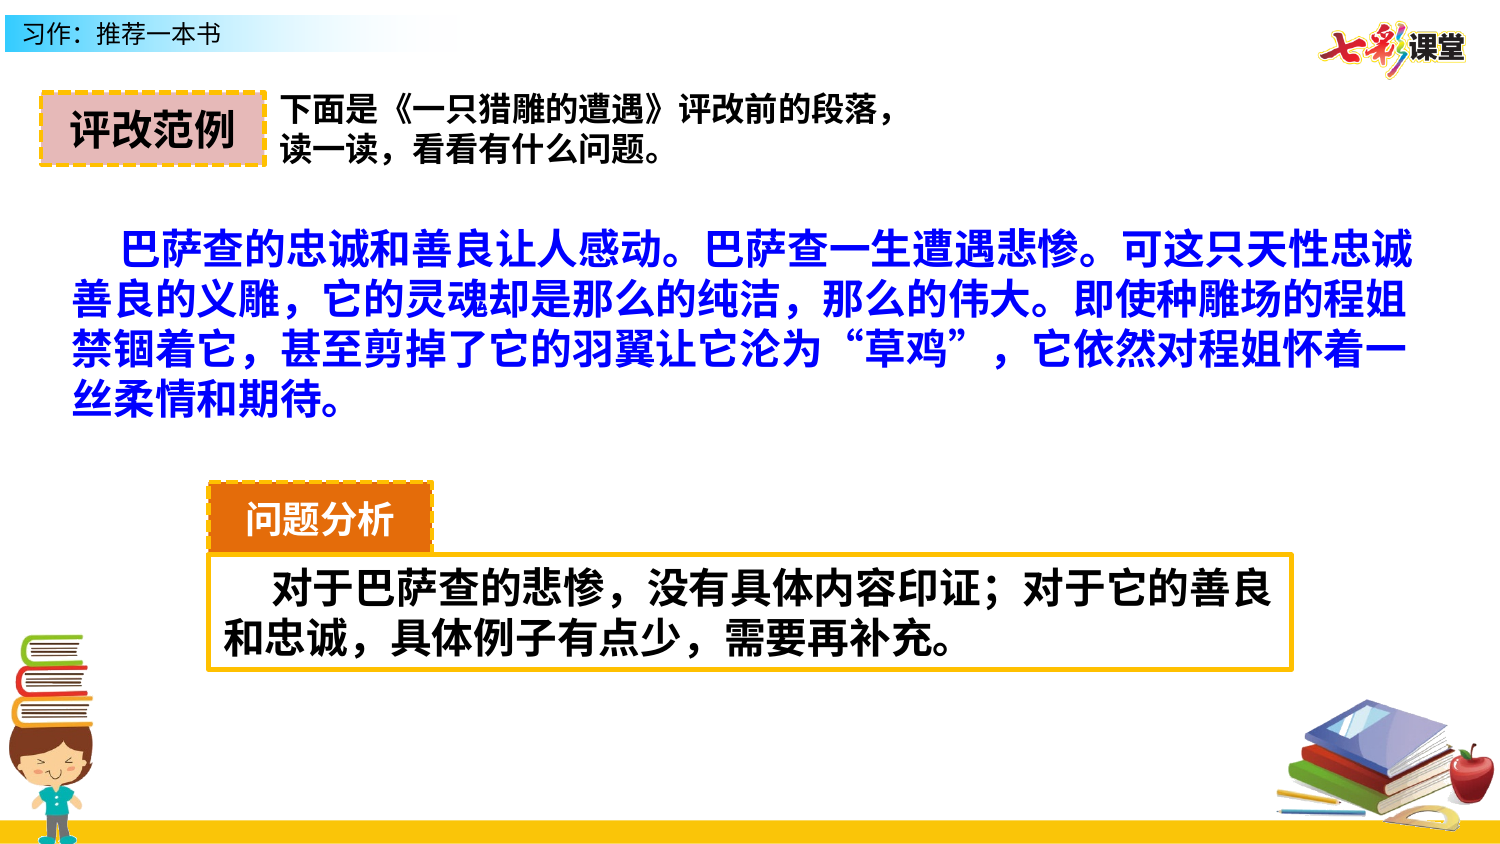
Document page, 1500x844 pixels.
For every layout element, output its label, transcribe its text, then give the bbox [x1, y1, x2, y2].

text_box 下面是《一只猎雕的遭遇》评改前的段落， 读一读，看看有什么问题。 [264, 80, 1377, 176]
text_box 问题分析 [206, 480, 434, 557]
text_box 对于巴萨查的悲惨，没有具体内容印证；对于它的善良和忠诚，具体例子有点少，需要再补充。 [208, 554, 1292, 670]
picture [0, 616, 167, 844]
picture [1316, 20, 1468, 80]
text_box 评改范例 [39, 90, 264, 167]
picture [1227, 662, 1500, 844]
text_box 巴萨查的忠诚和善良让人感动。巴萨查一生遭遇悲惨。可这只天性忠诚善良的义雕，它的灵魂却是那么的纯洁，那么的伟大。即使种雕场的程姐禁锢着它，甚至剪掉了它的羽翼让它沦为“草鸡”，它依然对程姐怀着一丝柔情和期待。 [56, 215, 1444, 430]
